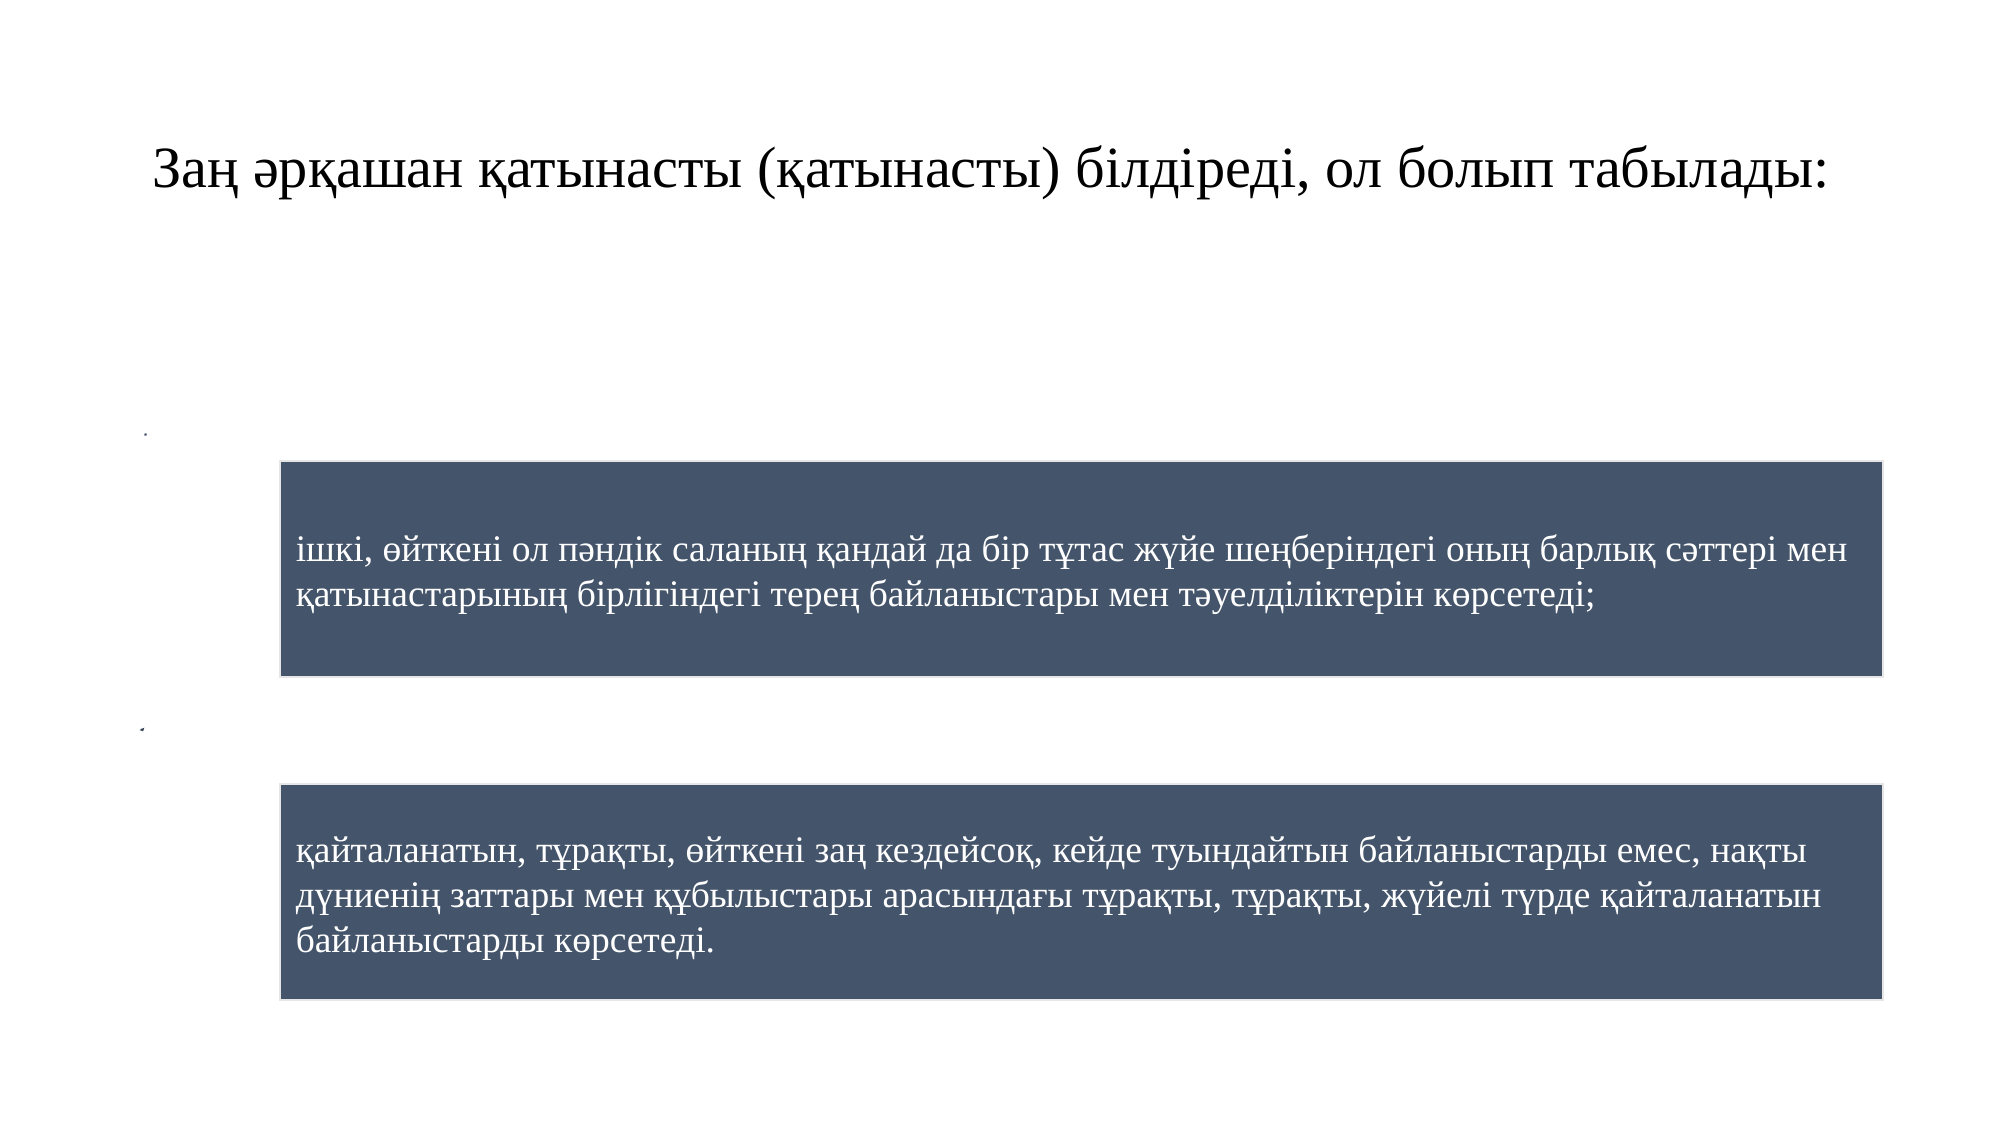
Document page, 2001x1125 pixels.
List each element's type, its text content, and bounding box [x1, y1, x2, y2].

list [137, 259, 1883, 1014]
title Заң әрқашан қатынасты (қатынасты) білдіреді, ол болып табылады: [137, 59, 1863, 259]
